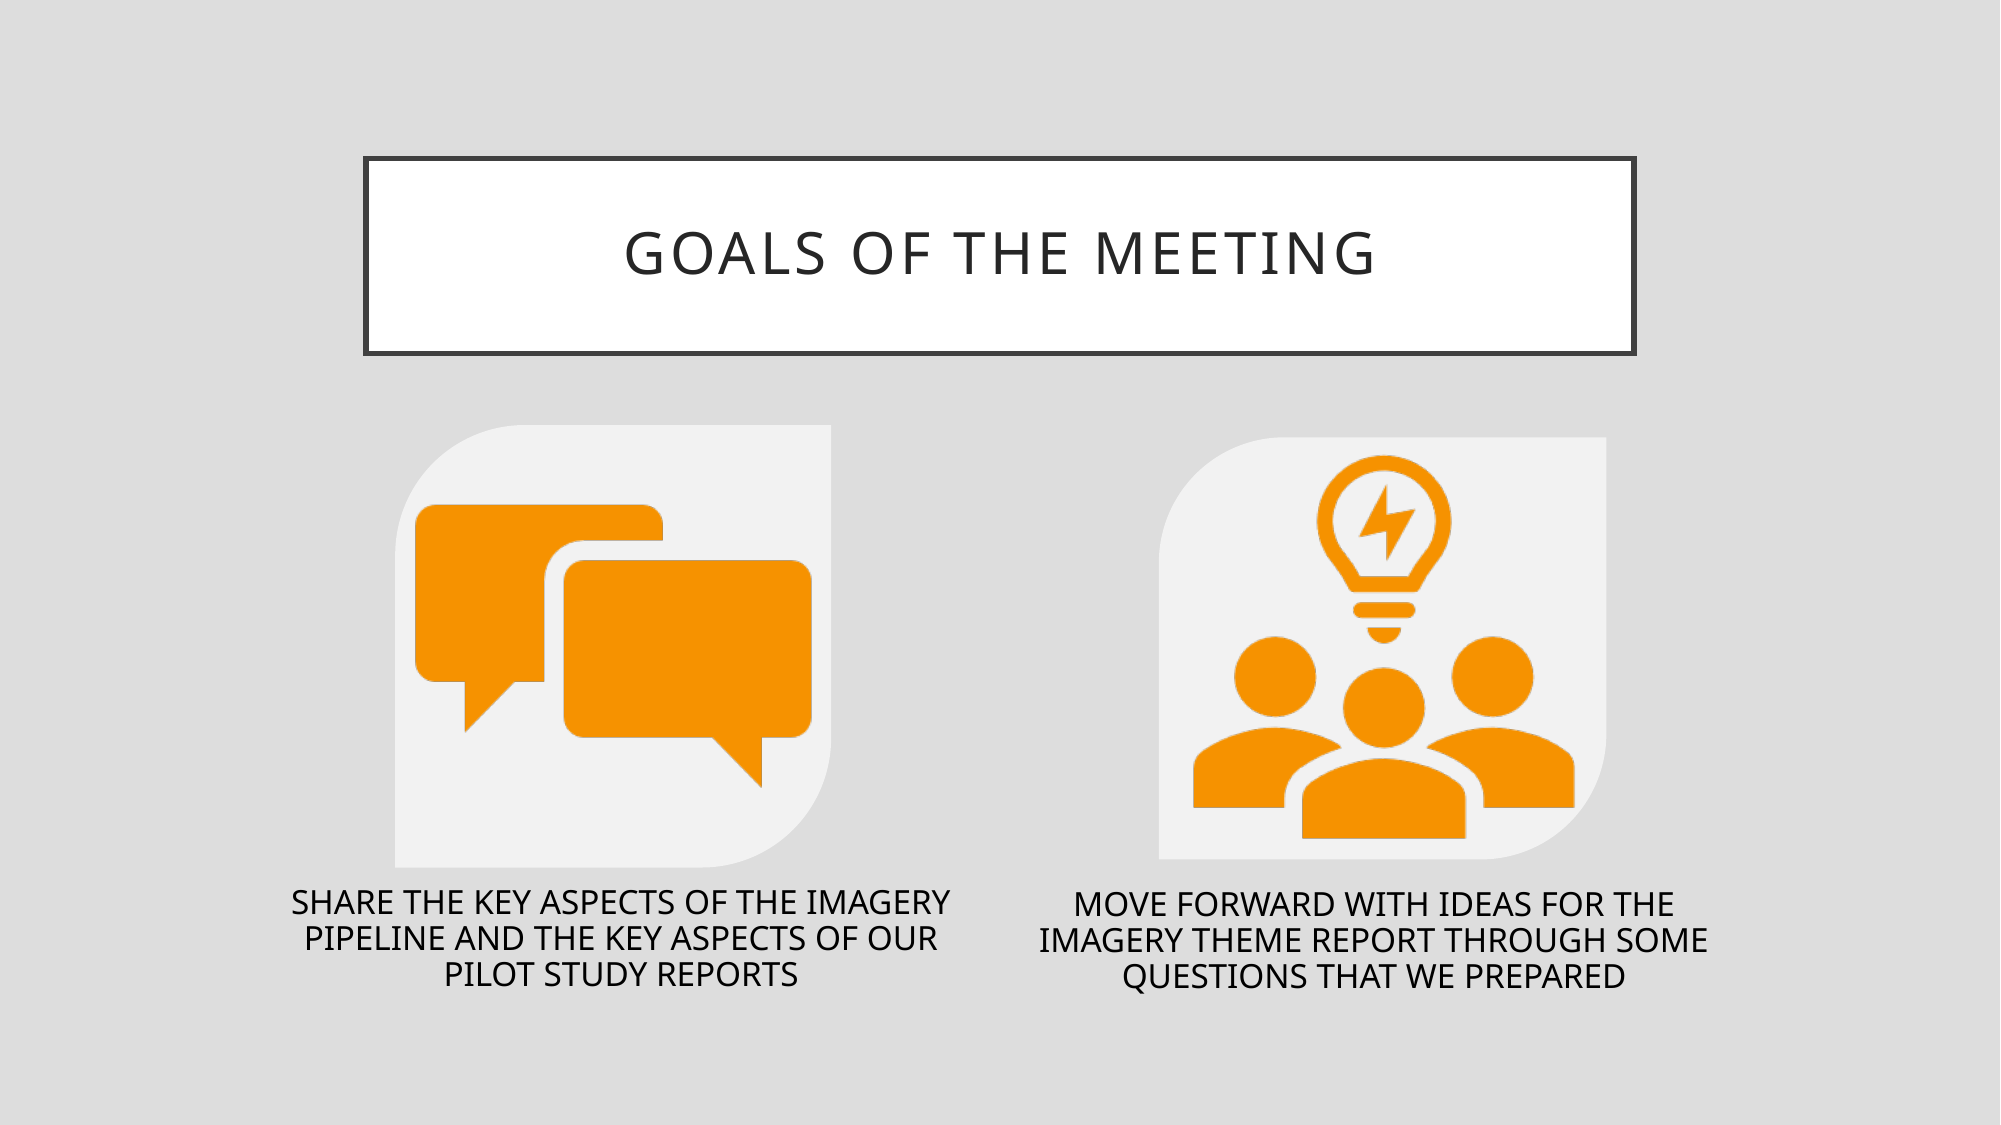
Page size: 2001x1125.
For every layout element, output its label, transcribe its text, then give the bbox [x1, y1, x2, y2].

title Goals of the Meeting [363, 156, 1637, 356]
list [0, 384, 2000, 1077]
